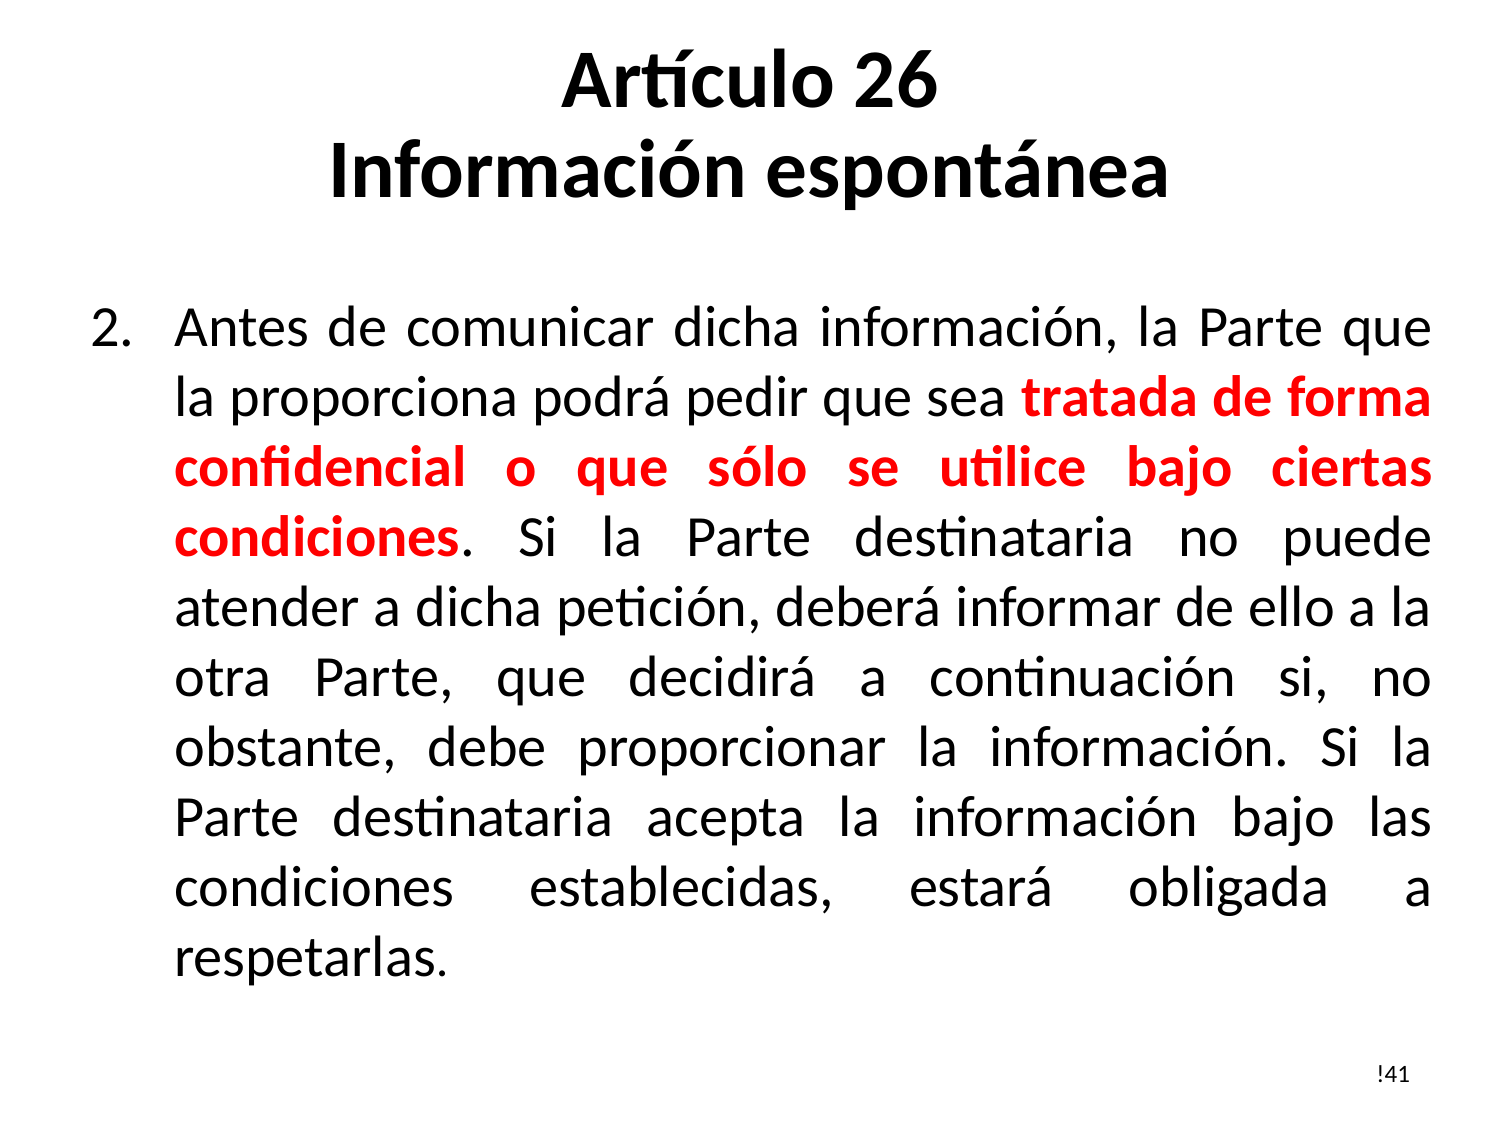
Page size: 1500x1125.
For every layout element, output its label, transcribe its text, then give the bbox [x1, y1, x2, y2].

list Antes de comunicar dicha información, la Parte que la proporciona podrá pedir que sea tratada de forma confidencial o que sólo se utilice bajo ciertas condiciones. Si la Parte destinataria no puede atender a dicha petición, deberá informar de ello a la otra Parte, que decidirá a continuación si, no obstante, debe proporcionar la información. Si la Parte destinataria acepta la información bajo las condiciones establecidas, estará obligada a respetarlas. [75, 280, 1448, 1084]
title Artículo 26 Información espontánea [75, 45, 1425, 206]
slide_number !41 [1074, 1042, 1425, 1103]
